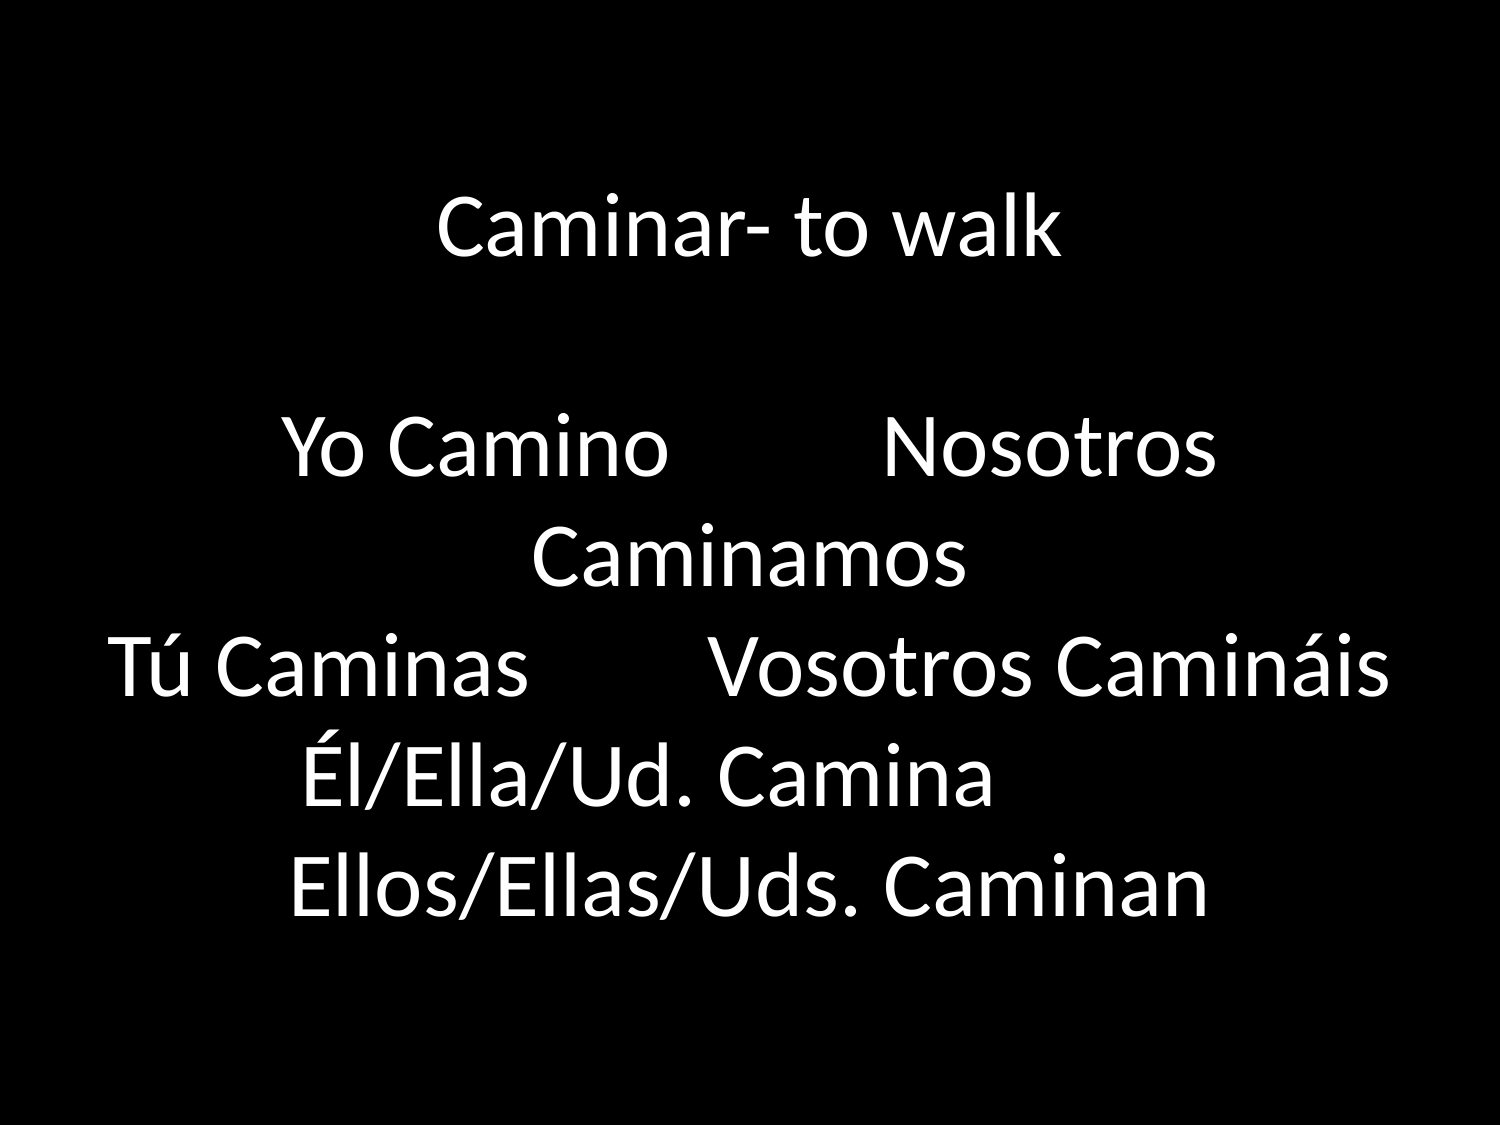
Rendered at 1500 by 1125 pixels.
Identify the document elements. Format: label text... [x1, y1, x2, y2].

title Caminar- to walk Yo Camino Nosotros Caminamos Tú Caminas Vosotros Camináis Él/Ella/Ud. Camina Ellos/Ellas/Uds. Caminan [75, 45, 1425, 1055]
